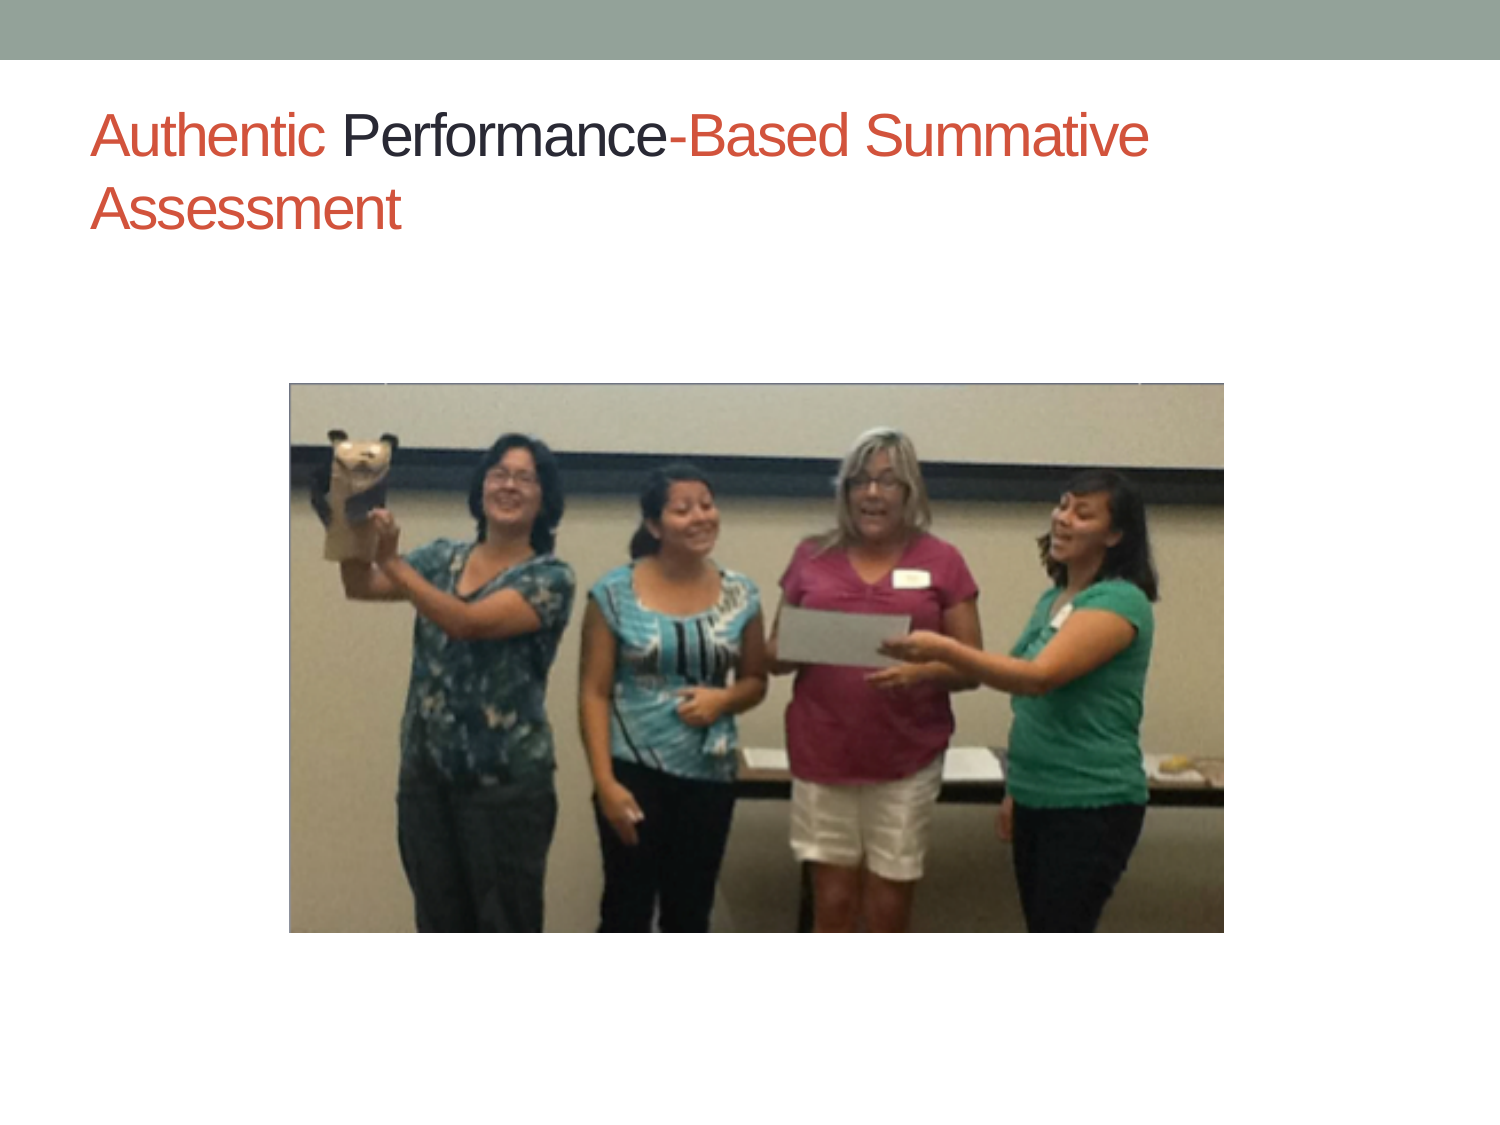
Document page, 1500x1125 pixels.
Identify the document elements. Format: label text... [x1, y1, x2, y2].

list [289, 380, 1225, 936]
title Authentic Performance-Based Summative Assessment [75, 87, 1425, 250]
